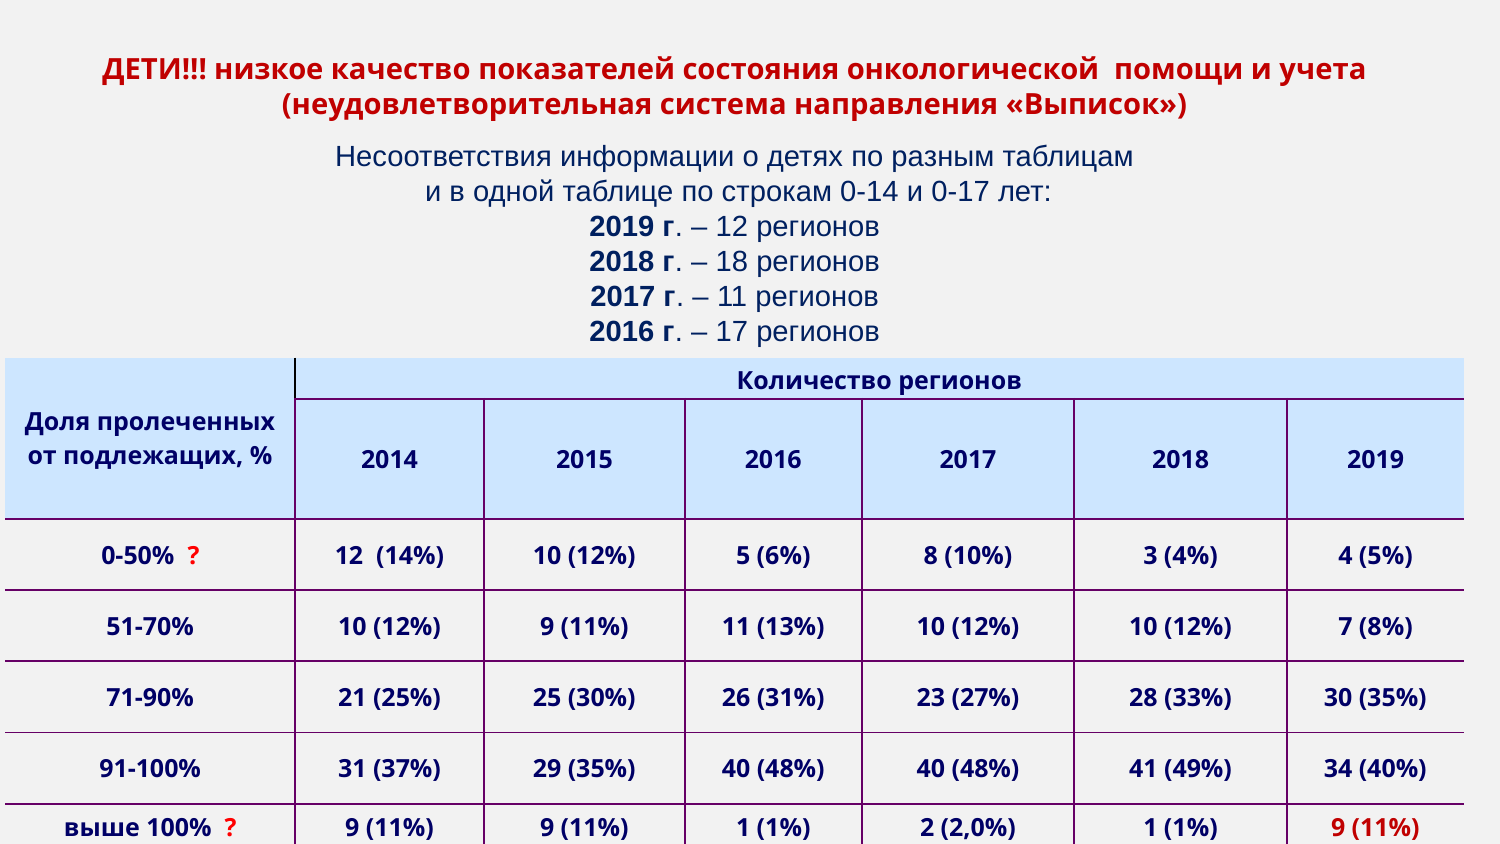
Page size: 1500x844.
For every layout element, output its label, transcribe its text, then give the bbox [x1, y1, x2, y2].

table_cell 34 (40%) [1288, 733, 1464, 803]
table_cell 10 (12%) [296, 591, 483, 660]
table_cell 25 (30%) [485, 662, 684, 732]
table_cell выше 100% ? [5, 805, 294, 844]
text_box ДЕТИ!!! низкое качество показателей состояния онкологической помощи и учета (неудовлетворительная система направления «Выписок») [20, 42, 1450, 128]
table_cell 23 (27%) [863, 662, 1073, 732]
table_cell 1 (1%) [686, 805, 861, 844]
table_cell 2017 [863, 400, 1073, 518]
table_cell 21 (25%) [296, 662, 483, 732]
table_cell 31 (37%) [296, 733, 483, 803]
table_cell 9 (11%) [485, 591, 684, 660]
table_cell 2019 [1288, 400, 1464, 518]
table_cell 0-50% ? [5, 520, 294, 589]
table_cell 41 (49%) [1075, 733, 1286, 803]
table_cell 2014 [296, 400, 483, 518]
table_cell 11 (13%) [686, 591, 861, 660]
table_cell 9 (11%) [296, 805, 483, 844]
table_cell 91-100% [5, 733, 294, 803]
table_cell 4 (5%) [1288, 520, 1464, 589]
table_cell 29 (35%) [485, 733, 684, 803]
table_cell 9 (11%) [485, 805, 684, 844]
table_cell 1 (1%) [1075, 805, 1286, 844]
table_cell 28 (33%) [1075, 662, 1286, 732]
table_cell 71-90% [5, 662, 294, 732]
table_cell 51-70% [5, 591, 294, 660]
table_cell 30 (35%) [1288, 662, 1464, 732]
table_cell 10 (12%) [863, 591, 1073, 660]
table_header Доля пролеченных от подлежащих, % [5, 358, 294, 518]
table_cell 10 (12%) [485, 520, 684, 589]
table_header Количество регионов [296, 358, 1464, 398]
table_cell 3 (4%) [1075, 520, 1286, 589]
table_cell 2016 [686, 400, 861, 518]
table_cell 5 (6%) [686, 520, 861, 589]
table_cell 10 (12%) [1075, 591, 1286, 660]
table_cell 9 (11%) [1288, 805, 1464, 844]
table_cell 2018 [1075, 400, 1286, 518]
table_cell 8 (10%) [863, 520, 1073, 589]
table_cell 40 (48%) [686, 733, 861, 803]
table_cell 7 (8%) [1288, 591, 1464, 660]
table_cell 26 (31%) [686, 662, 861, 732]
table_cell 12 (14%) [296, 520, 483, 589]
table_cell 40 (48%) [863, 733, 1073, 803]
table_cell 2015 [485, 400, 684, 518]
table_cell 2 (2,0%) [863, 805, 1073, 844]
text_box Несоответствия информации о детях по разным таблицам и в одной таблице по строкам 0-14 и 0-17 лет: 2019 г. – 12 регионов 2018 г. – 18 регионов 2017 г. – 11 регионов 2016 г. – 17 регионов [320, 130, 1150, 355]
